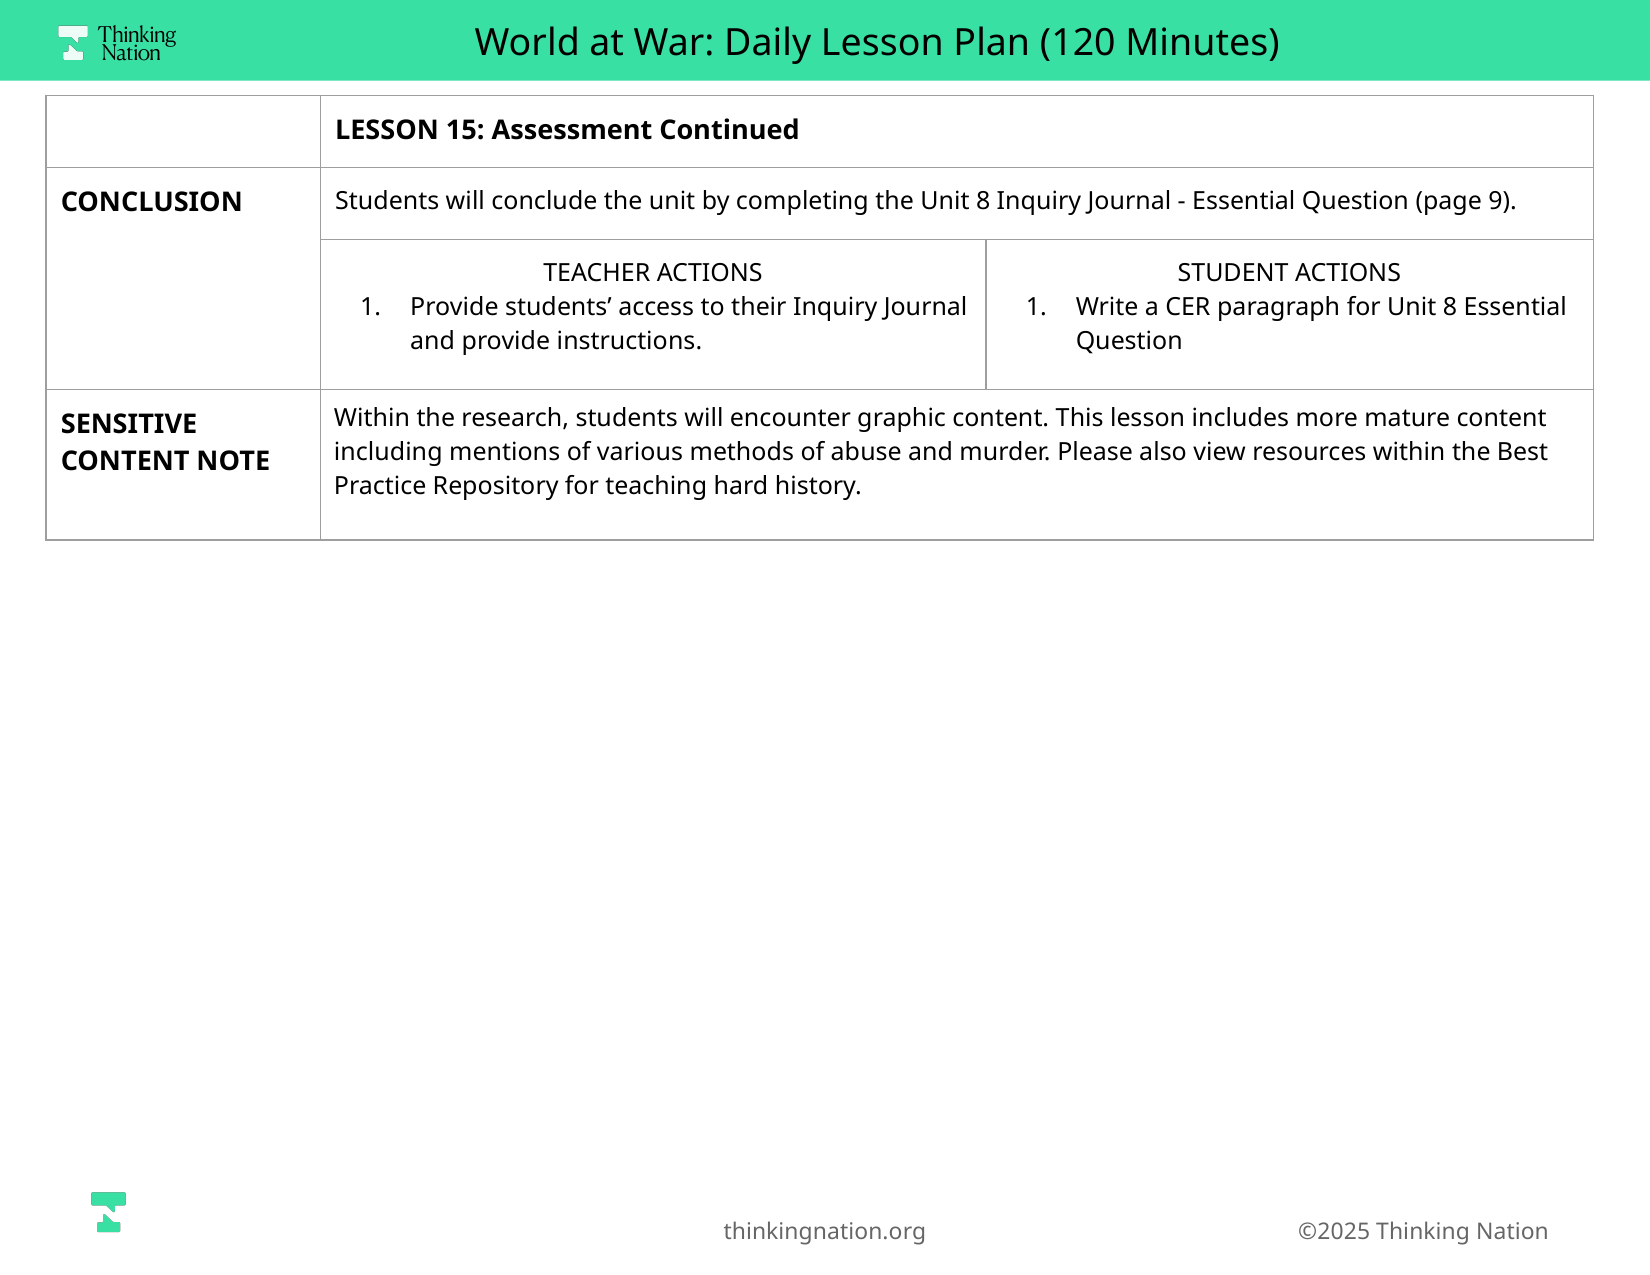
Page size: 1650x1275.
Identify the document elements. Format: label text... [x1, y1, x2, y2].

table_cell Students will conclude the unit by completing the Unit 8 Inquiry Journal - Essential Question (page 9). [321, 168, 1593, 239]
picture [80, 1184, 136, 1240]
table_header [47, 96, 320, 167]
table_cell TEACHER ACTIONS Provide students’ access to their Inquiry Journal and provide instructions. [321, 240, 985, 389]
table_cell Within the research, students will encounter graphic content. This lesson includes more mature content including mentions of various methods of abuse and murder. Please also view resources within the Best Practice Repository for teaching hard history. [321, 390, 1593, 539]
table_header LESSON 15: Assessment Continued [321, 96, 1593, 167]
text_box thinkingnation.org [629, 1200, 1021, 1240]
text_box World at War: Daily Lesson Plan (120 Minutes) [0, 0, 1650, 81]
table_cell CONCLUSION [47, 168, 320, 389]
table_cell SENSITIVE CONTENT NOTE [47, 390, 320, 539]
text_box ©2025 Thinking Nation [1174, 1200, 1566, 1240]
table_cell STUDENT ACTIONS Write a CER paragraph for Unit 8 Essential Question [987, 240, 1593, 389]
picture [45, 14, 180, 85]
